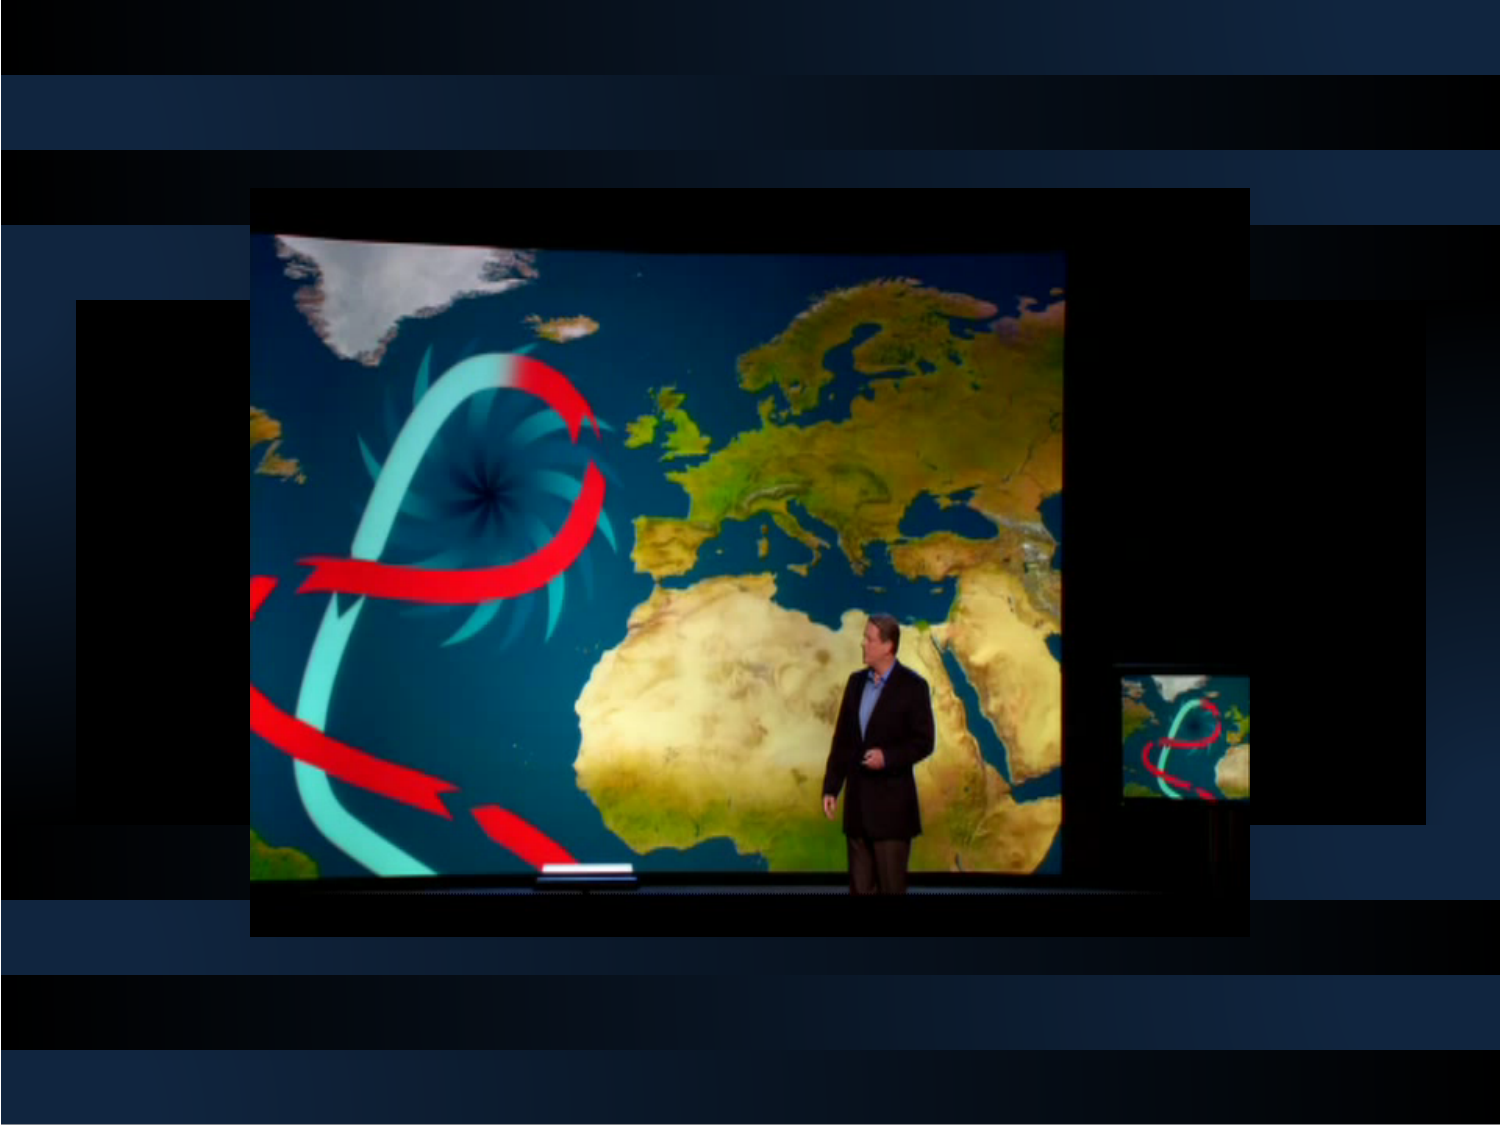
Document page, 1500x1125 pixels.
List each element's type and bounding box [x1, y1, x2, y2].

text_box [249, 187, 1251, 938]
picture [0, 0, 1500, 1125]
